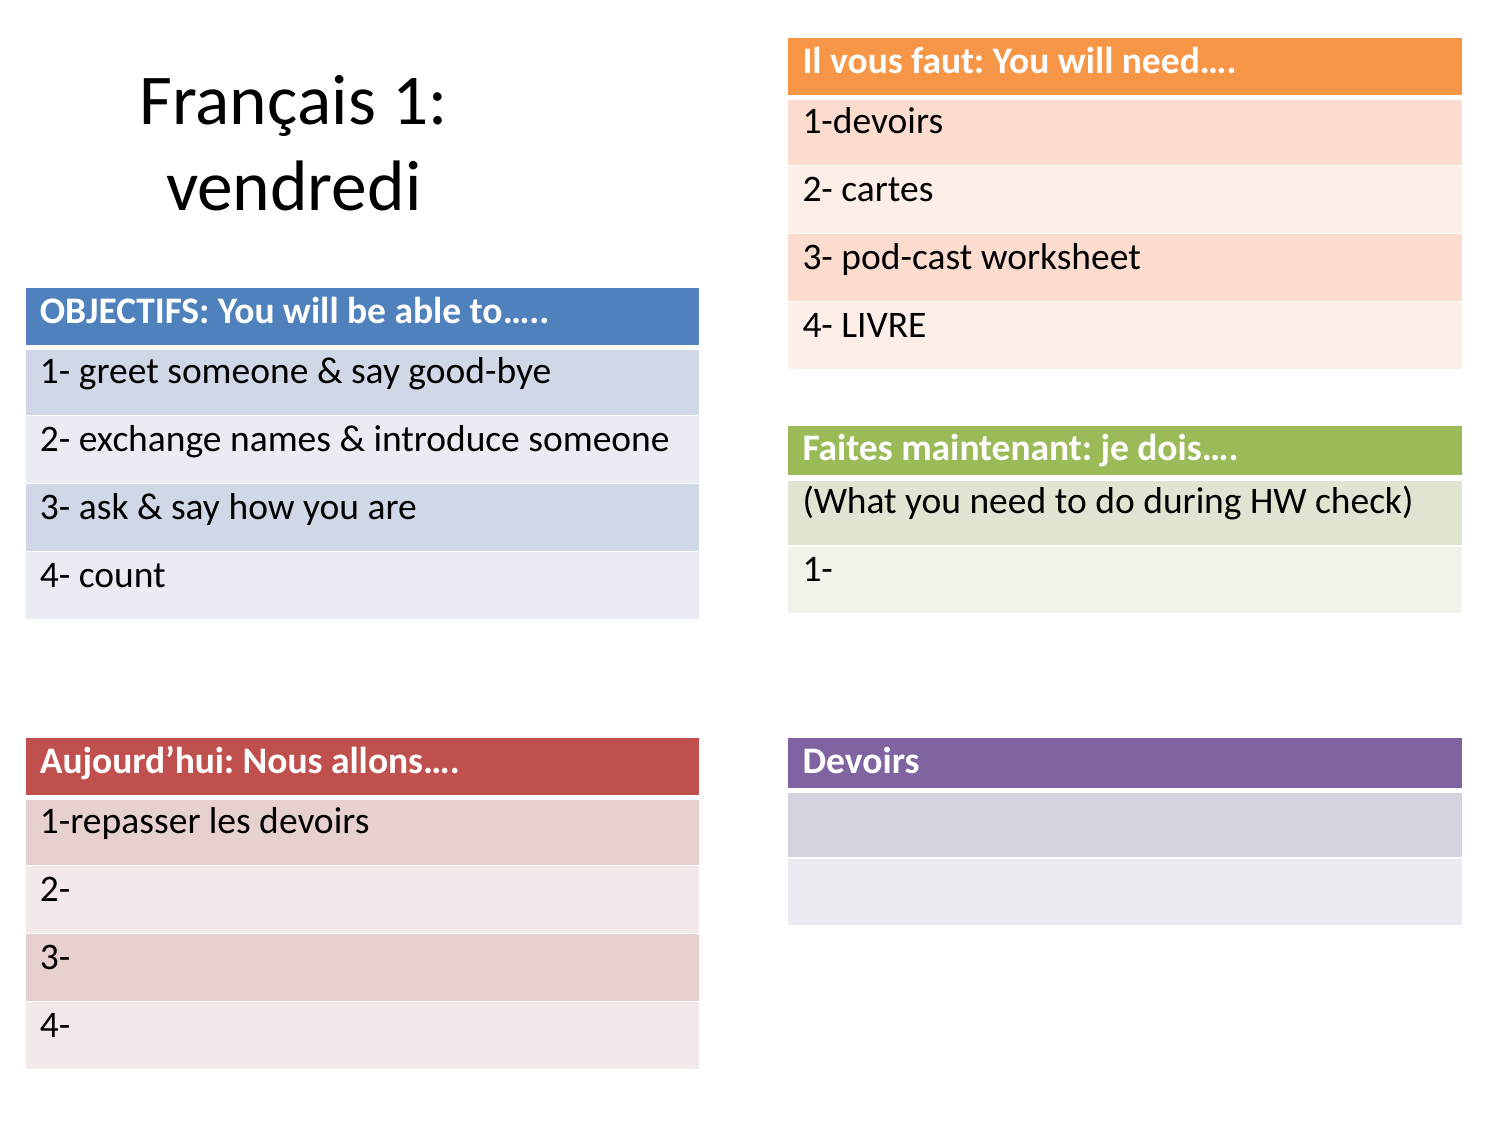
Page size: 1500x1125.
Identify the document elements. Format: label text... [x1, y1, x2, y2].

table_header Aujourd’hui: Nous allons…. [26, 738, 699, 795]
table_cell 4- [26, 1002, 699, 1069]
table_cell 2- [26, 866, 699, 933]
table_cell 1-devoirs [788, 100, 1462, 165]
table_cell 3- pod-cast worksheet [788, 234, 1462, 301]
table_cell 1- greet someone & say good-bye [26, 350, 699, 415]
table_cell 2- cartes [788, 166, 1462, 233]
table_cell [788, 793, 1462, 857]
table_cell 3- ask & say how you are [26, 484, 699, 551]
table_header Il vous faut: You will need…. [788, 38, 1462, 95]
table_cell 3- [26, 934, 699, 1001]
table_cell (What you need to do during HW check) [788, 481, 1462, 545]
table_cell 2- exchange names & introduce someone [26, 416, 699, 483]
table_header OBJECTIFS: You will be able to….. [26, 288, 699, 345]
table_header Faites maintenant: je dois…. [788, 426, 1462, 475]
table_cell 1-repasser les devoirs [26, 800, 699, 865]
title Français 1: vendredi [75, 45, 513, 233]
table_cell 1- [788, 547, 1462, 613]
table_header Devoirs [788, 738, 1462, 788]
table_cell 4- count [26, 552, 699, 619]
table_cell [788, 859, 1462, 925]
table_cell 4- LIVRE [788, 302, 1462, 369]
